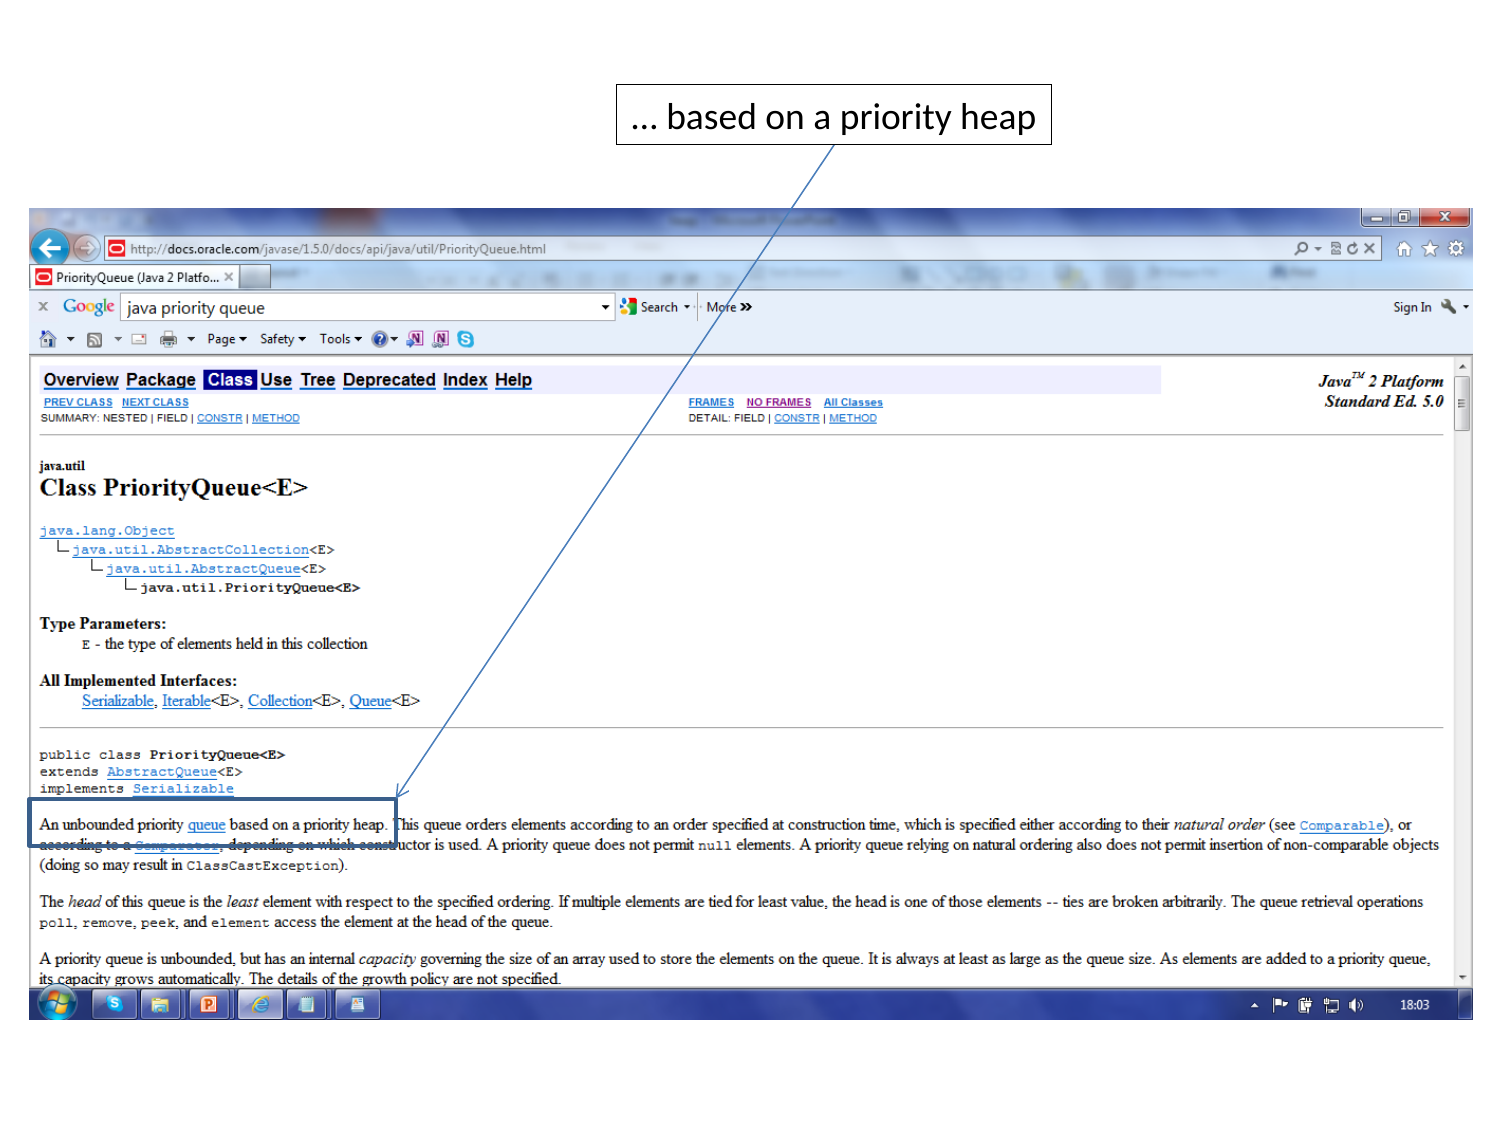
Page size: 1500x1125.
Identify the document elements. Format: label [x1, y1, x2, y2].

picture [29, 207, 1474, 1020]
text_box [395, 84, 1052, 799]
